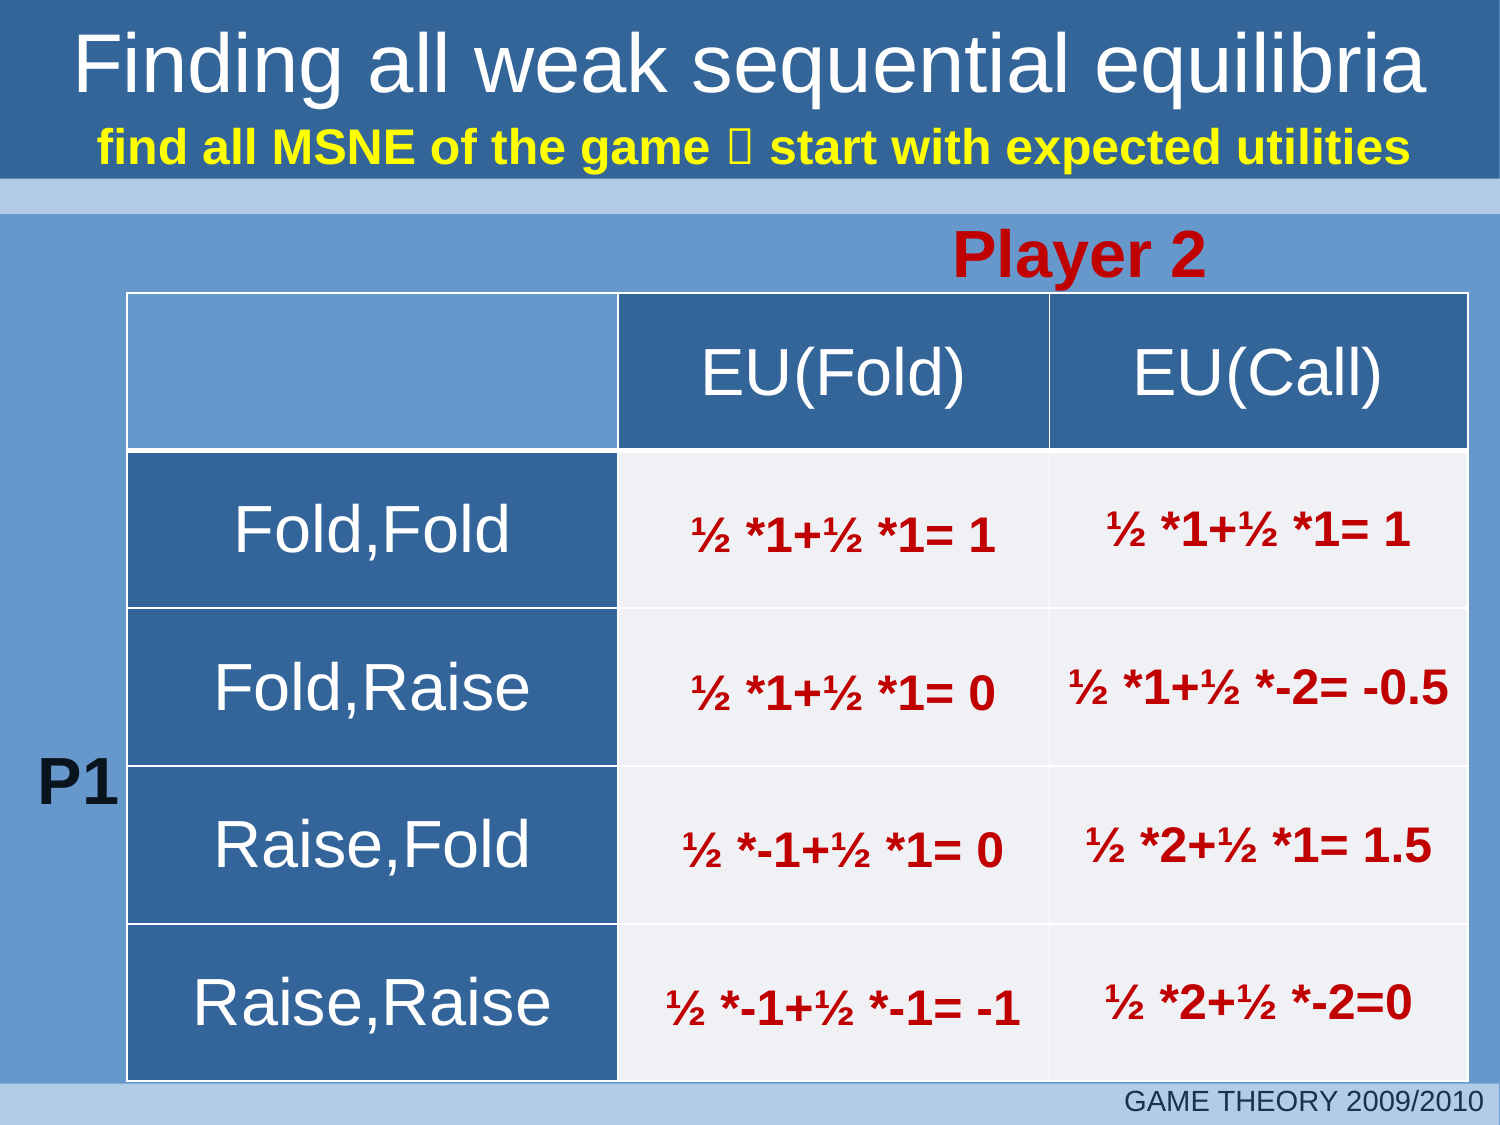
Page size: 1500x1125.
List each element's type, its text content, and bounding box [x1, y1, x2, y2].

table_cell ½ *1+½ *1= 1 [619, 453, 1049, 607]
table_cell Fold,Fold [128, 453, 617, 607]
table_cell ½ *2+½ *1= 1.5 [1050, 767, 1467, 923]
table_cell ½ *2+½ *-2=0 [1050, 925, 1467, 1080]
table_header [128, 294, 617, 448]
table_header EU(Fold) [619, 294, 1049, 448]
text_box GAME THEORY 2009/2010 [1109, 1075, 1500, 1125]
text_box find all MSNE of the game  start with expected utilities [81, 107, 1427, 182]
table_cell ½ *1+½ *-2= -0.5 [1050, 609, 1467, 765]
table_cell ½ *-1+½ *-1= -1 [619, 925, 1049, 1080]
table_cell Raise,Fold [128, 767, 617, 923]
table_cell ½ *1+½ *1= 0 [619, 609, 1049, 765]
text_box Player 2 [839, 203, 1321, 298]
table_cell Fold,Raise [128, 609, 617, 765]
text_box P1 [0, 730, 157, 825]
table_cell ½ *-1+½ *1= 0 [619, 767, 1049, 923]
table_cell ½ *1+½ *1= 1 [1050, 453, 1467, 607]
table_cell Raise,Raise [128, 925, 617, 1080]
table_header EU(Call) [1050, 294, 1467, 448]
title Finding all weak sequential equilibria [0, 0, 1500, 119]
